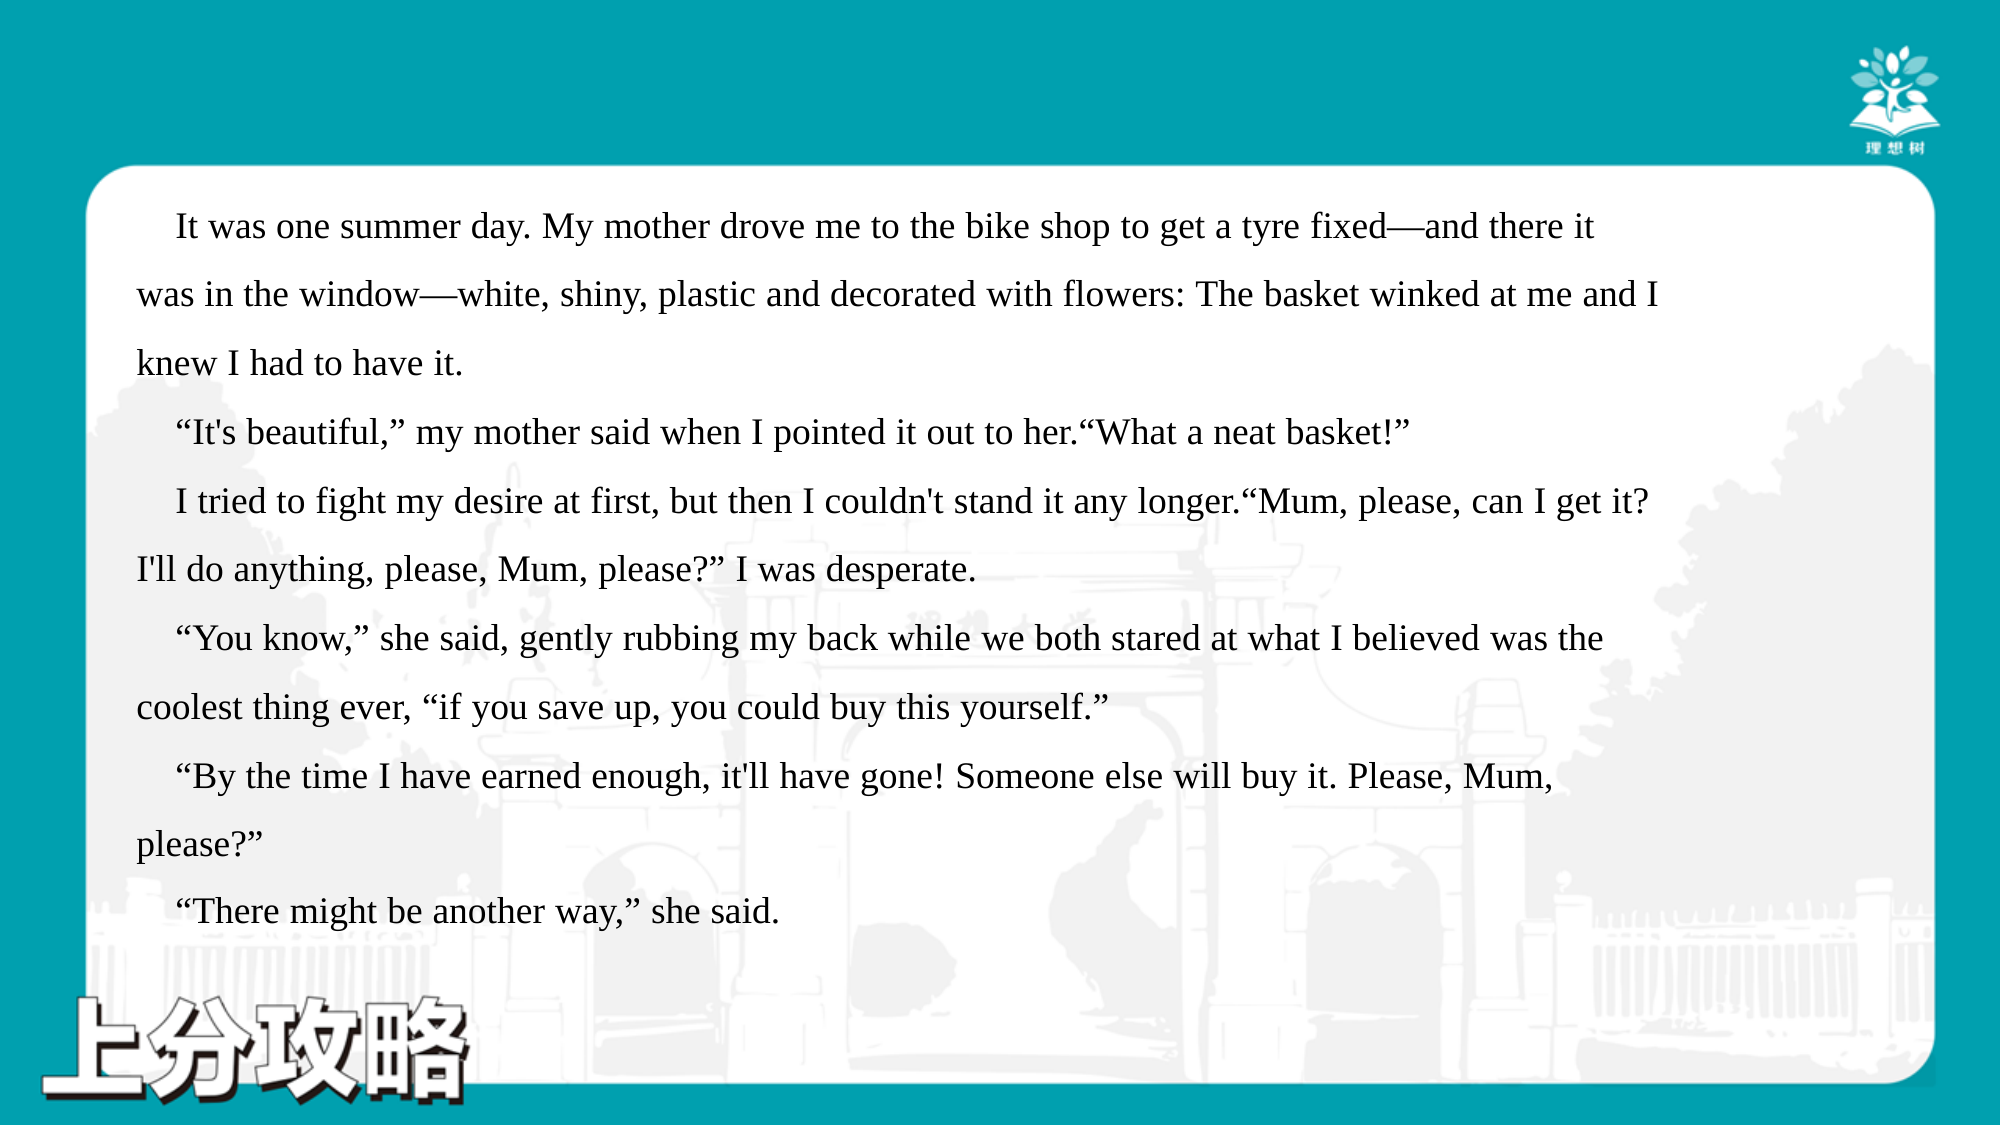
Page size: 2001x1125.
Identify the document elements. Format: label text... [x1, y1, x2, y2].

text_box It was one summer day. My mother drove me to the bike shop to get a tyre fixed—and there it was in the window—white, shiny, plastic and decorated with flowers: The basket winked at me and I knew I had to have it. “It's beautiful,” my mother said when I pointed it out to her.“What a neat basket!” I tried to fight my desire at first, but then I couldn't stand it any longer.“Mum, please, can I get it? I'll do anything, please, Mum, please?” I was desperate. “You know,” she said, gently rubbing my back while we both stared at what I believed was the coolest thing ever, “if you save up, you could buy this yourself.” “By the time I have earned enough, it'll have gone! Someone else will buy it. Please, Mum, please?” “There might be another way,” she said.#1.8 [136, 176, 1865, 923]
picture [0, 0, 2000, 1125]
